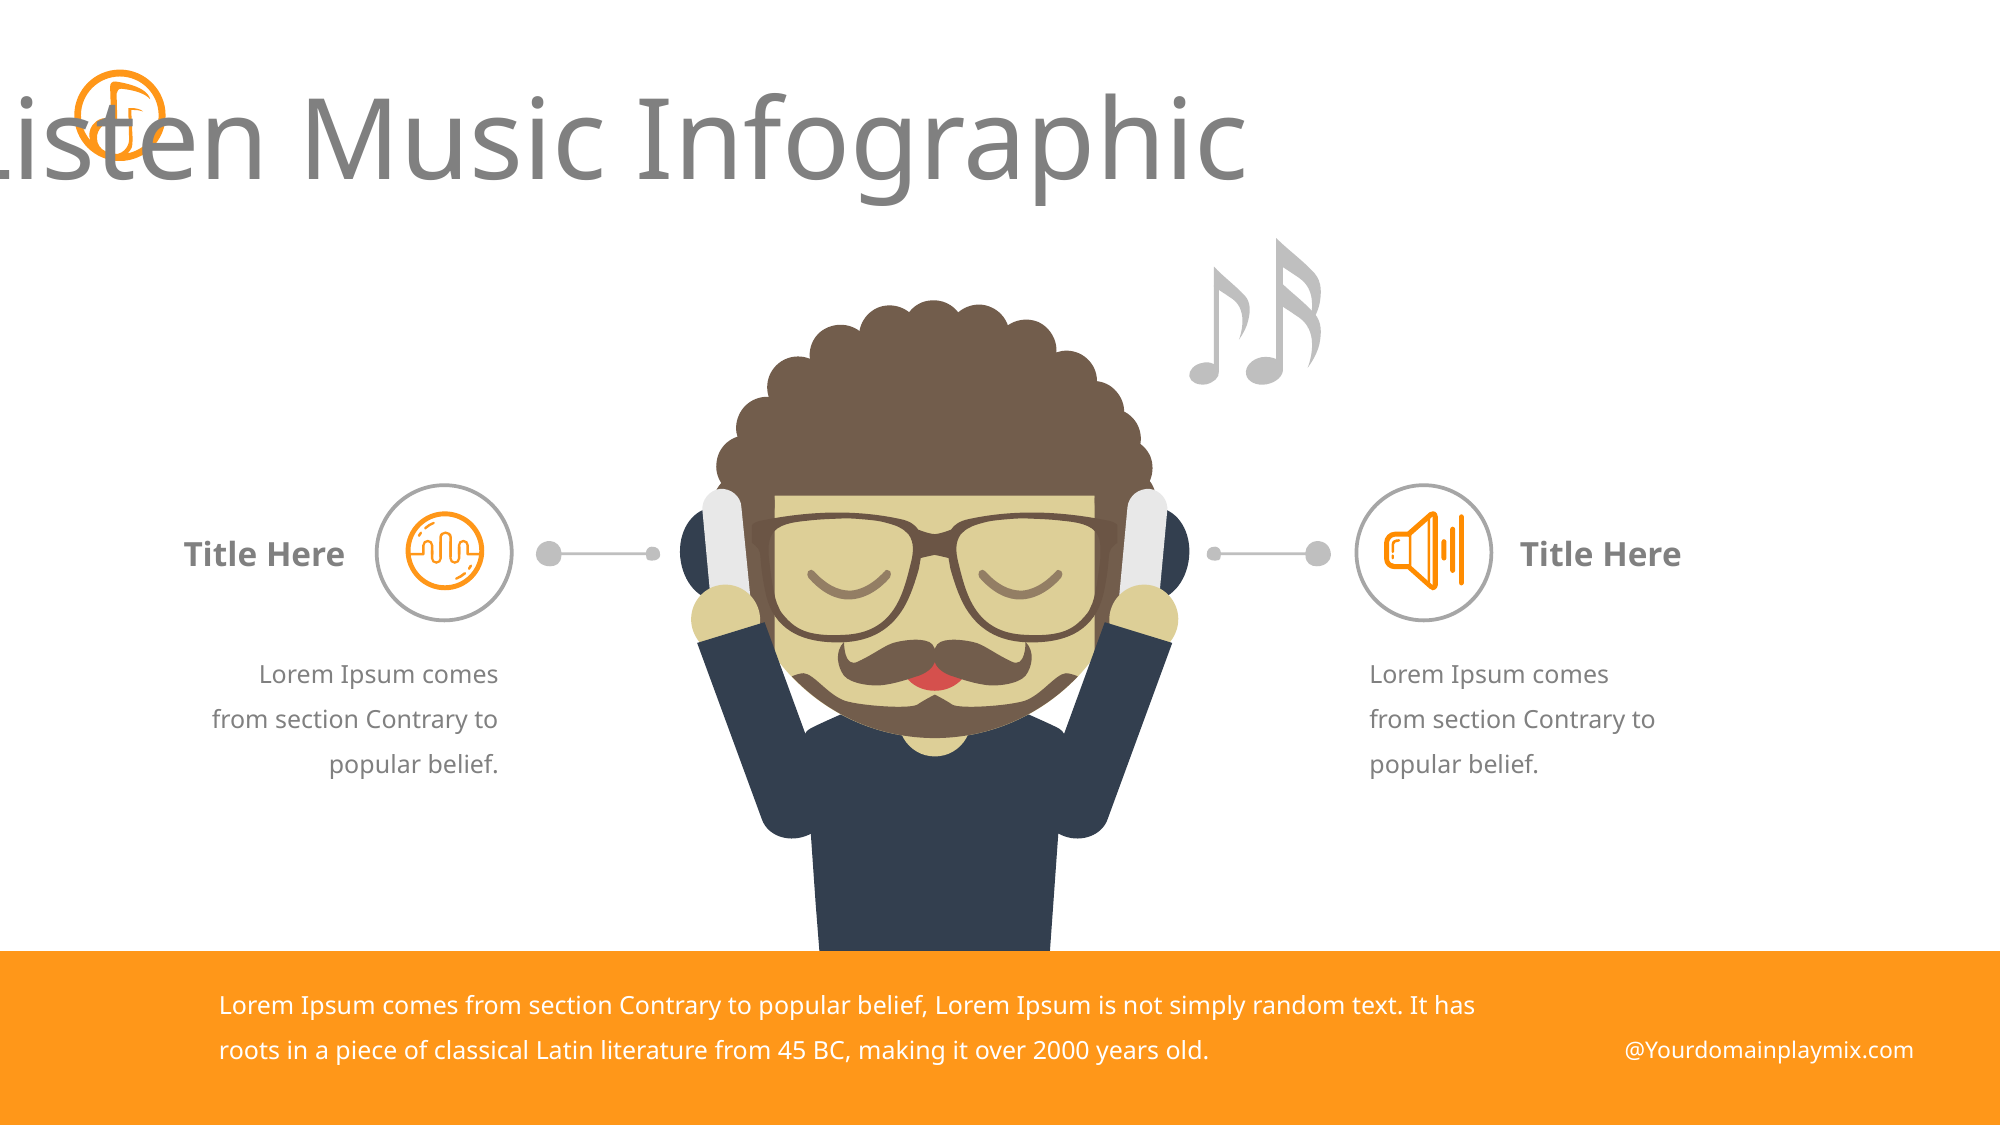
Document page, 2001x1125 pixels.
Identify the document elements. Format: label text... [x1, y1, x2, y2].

text_box [1323, 542, 1331, 566]
text_box Lorem Ipsum comes from section Contrary to popular belief. [1354, 636, 1688, 786]
text_box Title Here [1505, 525, 1697, 581]
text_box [1354, 483, 1494, 623]
text_box Title Here [168, 525, 361, 581]
text_box Lorem Ipsum comes from section Contrary to popular belief. [181, 636, 514, 786]
text_box Lorem Ipsum comes from section Contrary to popular belief, Lorem Ipsum is not simply random text. It has roots in a piece of classical Latin literature from 45 BC, making it over 2000 years old. [204, 967, 1535, 1072]
text_box Listen Music Infographic [0, 59, 1265, 210]
text_box @Yourdomainplaymix.com [1609, 1027, 1930, 1071]
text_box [677, 238, 1323, 952]
text_box [535, 541, 661, 567]
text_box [374, 483, 514, 623]
text_box [0, 950, 2000, 1125]
